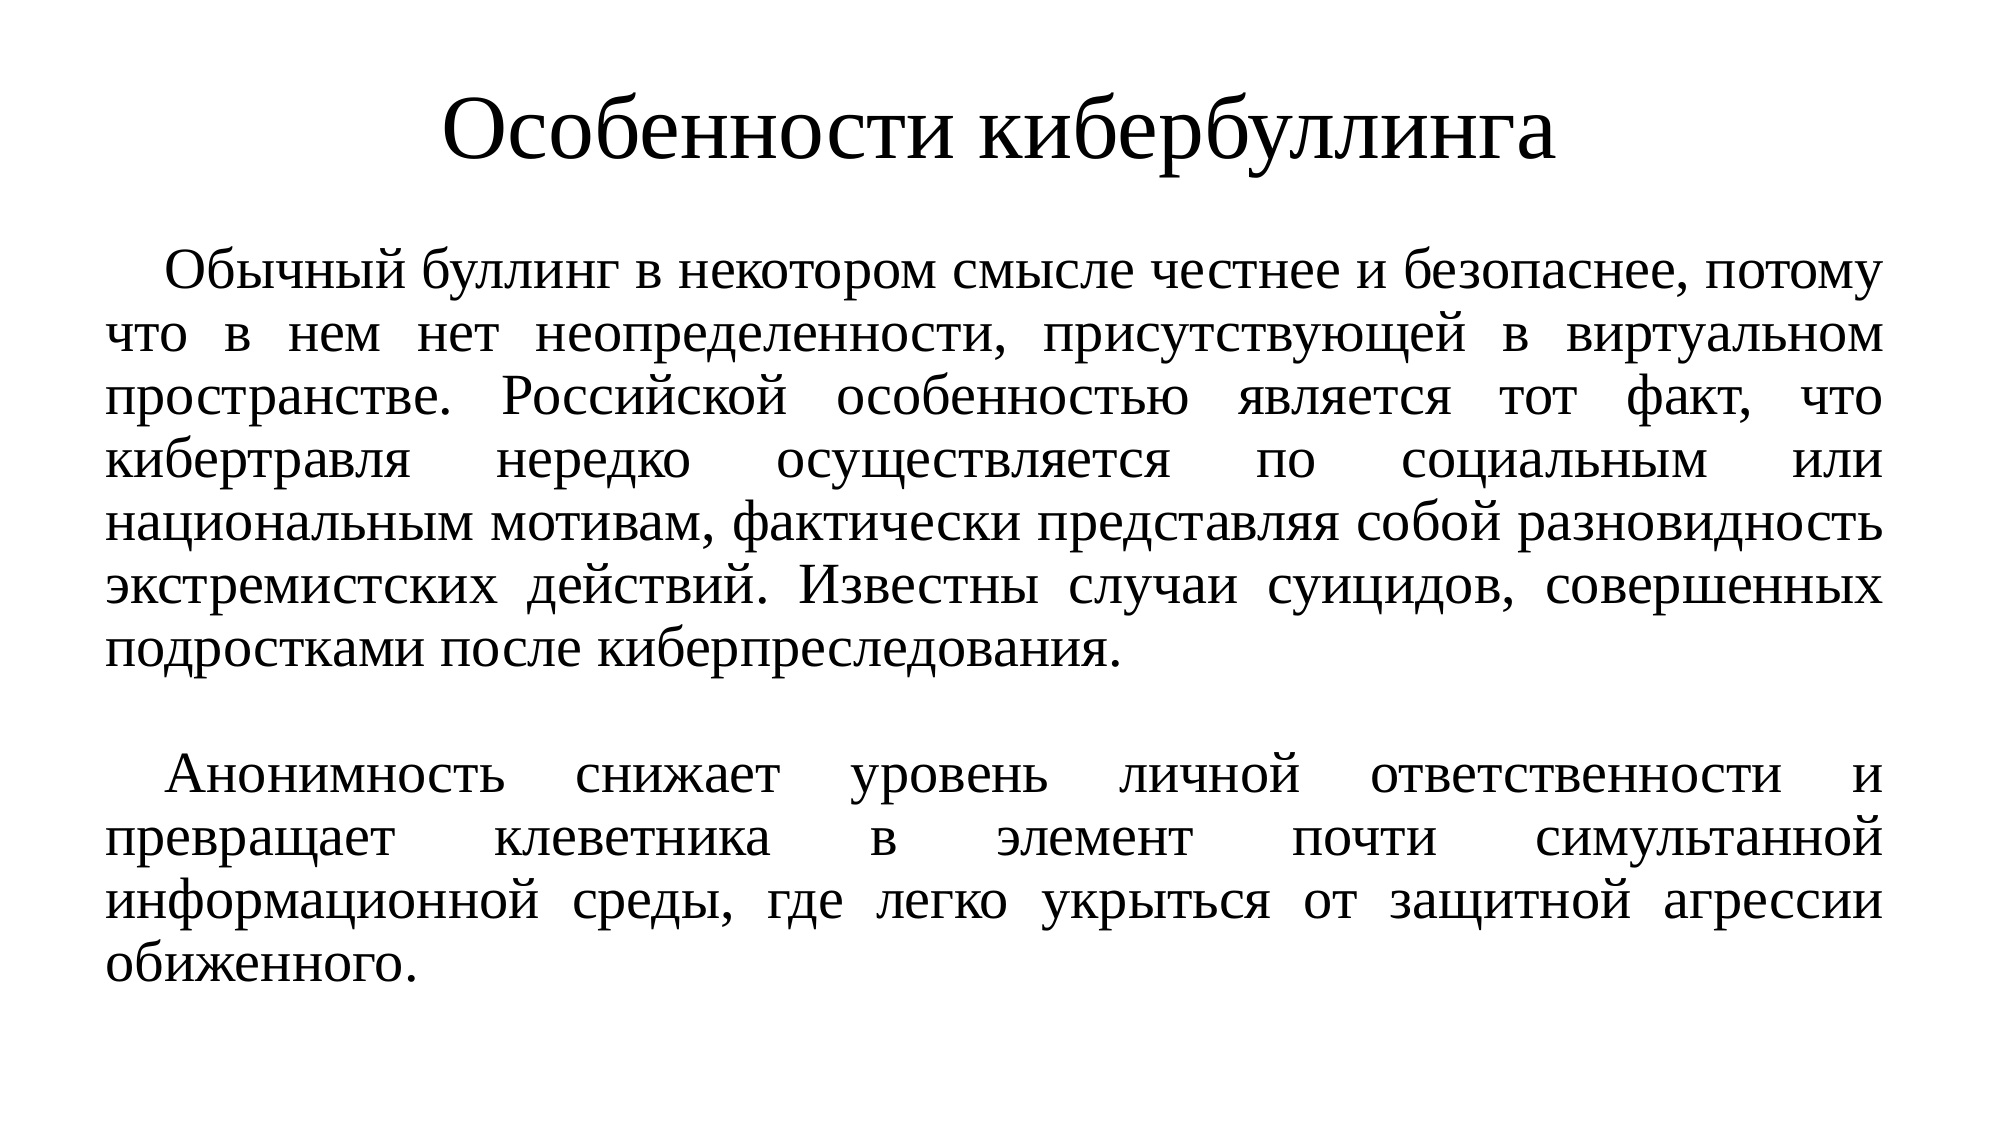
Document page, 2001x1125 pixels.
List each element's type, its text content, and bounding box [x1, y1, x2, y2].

list Обычный буллинг в некотором смысле честнее и безопаснее, потому что в нем нет неопределенности, присутствующей в виртуальном пространстве. Российской особенностью является тот факт, что кибертравля нередко осуществляется по социальным или национальным мотивам, фактически представляя собой разновидность экстремистских действий. Известны случаи суицидов, совершенных подростками после киберпреследования. Анонимность снижает уровень личной ответственности и превращает клеветника в элемент почти симультанной информационной среды, где легко укрыться от защитной агрессии обиженного. [90, 230, 1900, 1014]
title Особенности кибербуллинга [137, 59, 1863, 198]
